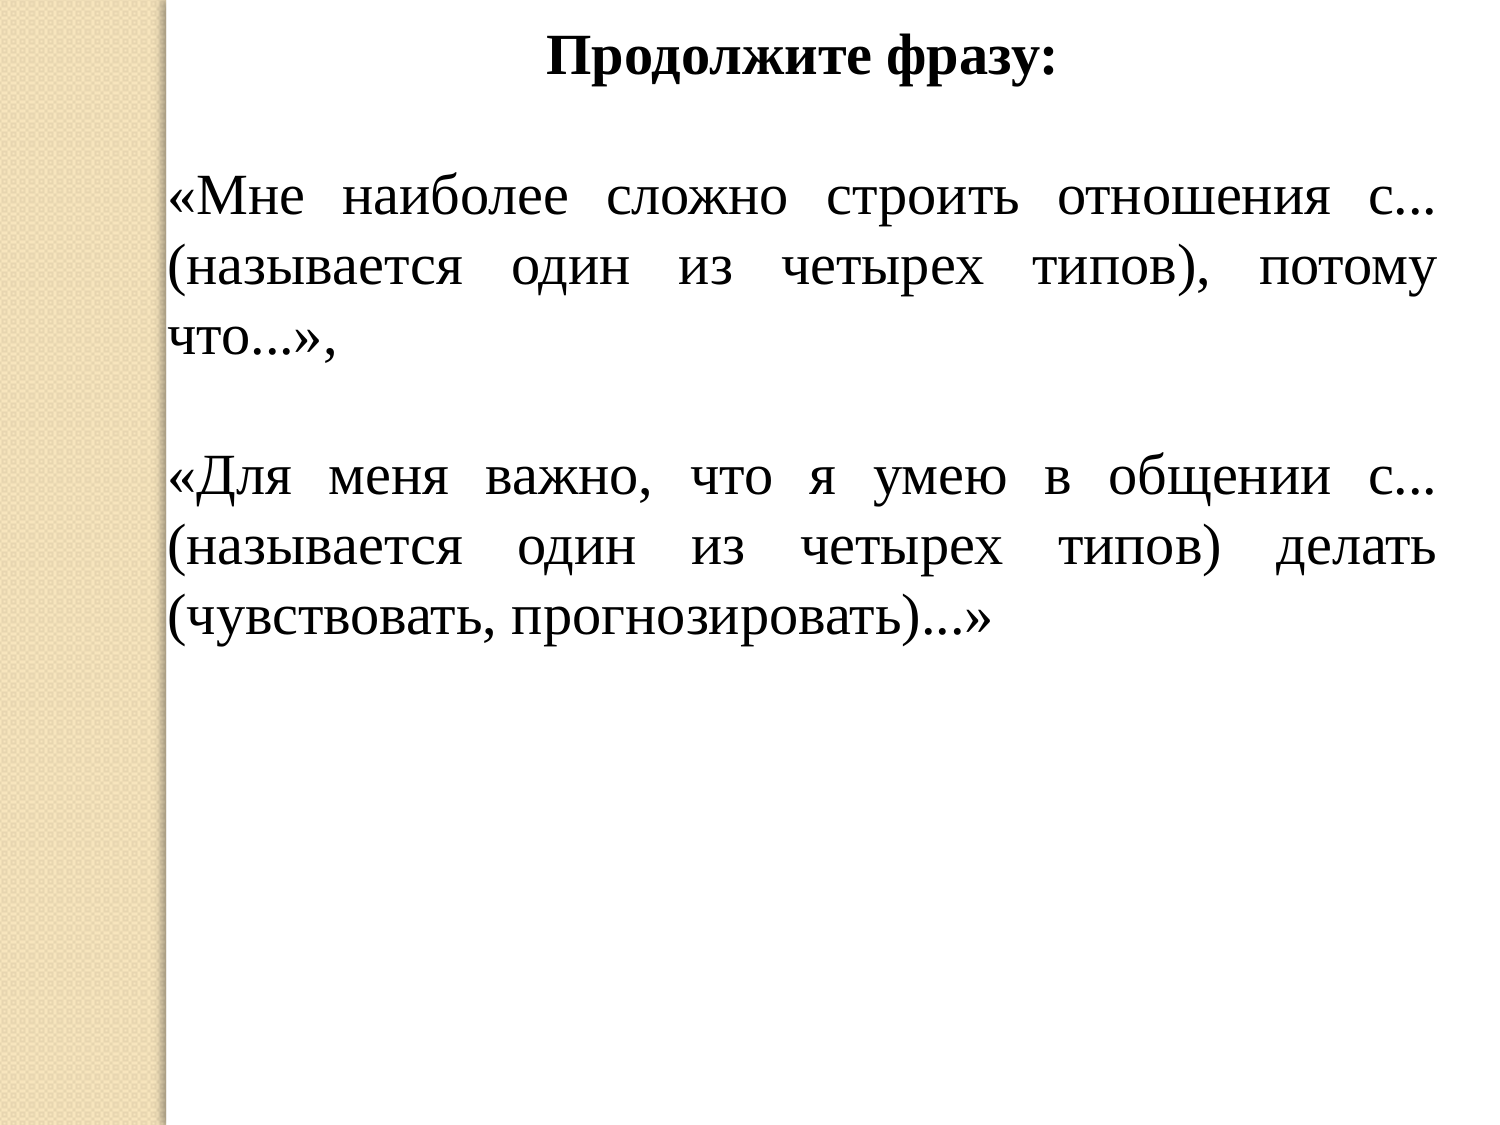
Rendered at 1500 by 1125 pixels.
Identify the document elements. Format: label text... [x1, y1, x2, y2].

text_box [0, 0, 1500, 75]
text_box Продолжите фразу: «Мне наиболее сложно строить отношения с... (называется один из четырех типов), потому что...», «Для меня важно, что я умею в общении с... (называется один из четырех типов) делать (чувствовать, прогнозировать)...» [152, 8, 1454, 1125]
